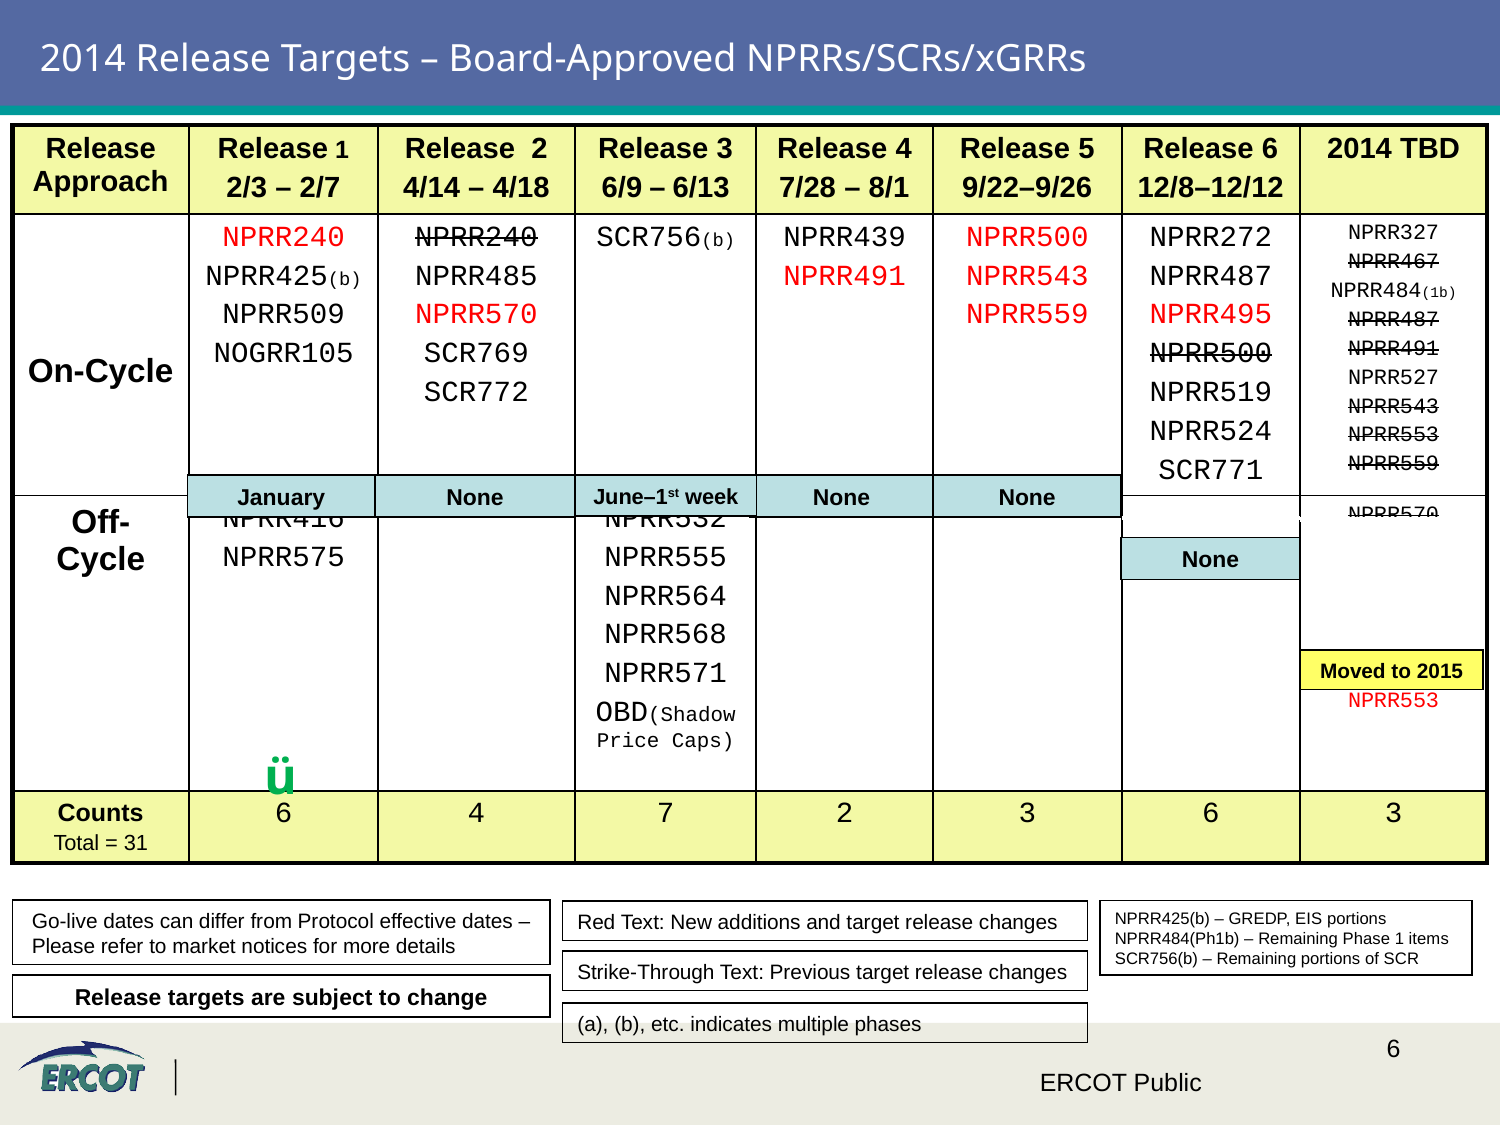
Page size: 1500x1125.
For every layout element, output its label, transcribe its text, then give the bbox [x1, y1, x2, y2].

table_cell 7 [576, 792, 755, 861]
text_box Go-live dates can differ from Protocol effective dates – Please refer to market notices for more details [12, 899, 550, 965]
table_cell Counts Total = 31 [15, 792, 188, 861]
table_cell NPRR416 NPRR575 [190, 518, 377, 790]
text_box June–1st week [575, 474, 757, 516]
table_cell NPRR272 NPRR487 NPRR495 NPRR500 NPRR519 NPRR524 SCR771 [1123, 215, 1299, 495]
table_header Release 6 12/8–12/12 [1123, 127, 1299, 213]
table_cell [1123, 496, 1299, 516]
table_cell Off-Cycle [15, 496, 188, 790]
table_cell [1123, 525, 1299, 537]
table_header Release 3 6/9 – 6/13 [576, 127, 755, 213]
table_cell [757, 518, 932, 790]
table_cell [934, 518, 1121, 790]
text_box ü [249, 737, 313, 813]
table_cell 6 [190, 792, 377, 861]
text_box None [375, 474, 575, 518]
text_box Release targets are subject to change [12, 975, 550, 1018]
table_cell NPRR532 NPRR555 NPRR564 NPRR568 NPRR571 OBD(Shadow Price Caps) [576, 516, 755, 790]
table_cell [1123, 580, 1299, 790]
footer ERCOT Public [1025, 1059, 1438, 1125]
table_cell On-Cycle [15, 215, 188, 495]
table_cell 6 [1123, 792, 1299, 861]
text_box None [933, 474, 1121, 518]
table_cell NPRR327 NPRR467 NPRR484(1b) NPRR487 NPRR491 NPRR527 NPRR543 NPRR553 NPRR559 [1301, 215, 1485, 495]
table_cell NPRR500 NPRR543 NPRR559 [934, 215, 1121, 474]
text_box None [750, 474, 933, 518]
title 2014 Release Targets – Board-Approved NPRRs/SCRs/xGRRs [24, 0, 1350, 113]
text_box Red Text: New additions and target release changes [562, 900, 1088, 941]
table_header Release 5 9/22–9/26 [934, 127, 1121, 213]
table_cell NPRR570 NPRR467 NPRR553 [1301, 496, 1485, 790]
table_header Release Approach [15, 127, 188, 213]
table_cell 4 [379, 792, 574, 861]
table_header Release 1 2/3 – 2/7 [190, 127, 377, 213]
table_cell NPRR240 NPRR485 NPRR570 SCR769 SCR772 [379, 215, 574, 474]
table_cell 3 [1301, 792, 1485, 861]
table_cell [379, 518, 574, 790]
text_box Strike-Through Text: Previous target release changes [562, 950, 1088, 991]
table_cell 2 [757, 792, 932, 861]
picture [10, 1031, 151, 1111]
table_header Release 2 4/14 – 4/18 [379, 127, 574, 213]
text_box (a), (b), etc. indicates multiple phases [562, 1002, 1088, 1043]
text_box None [1120, 537, 1300, 580]
table_cell NPRR240 NPRR425(b) NPRR509 NOGRR105 [190, 215, 377, 474]
table_header 2014 TBD [1301, 127, 1485, 213]
table_cell NPRR439 NPRR491 [757, 215, 932, 474]
table_cell 3 [934, 792, 1121, 861]
text_box January [187, 474, 375, 518]
table_header Release 4 7/28 – 8/1 [757, 127, 932, 213]
table_cell SCR756(b) [576, 215, 755, 474]
text_box NPRR425(b) – GREDP, EIS portions NPRR484(Ph1b) – Remaining Phase 1 items SCR756(b) – Remaining portions of SCR [1100, 900, 1473, 976]
text_box Moved to 2015 [1299, 650, 1483, 690]
